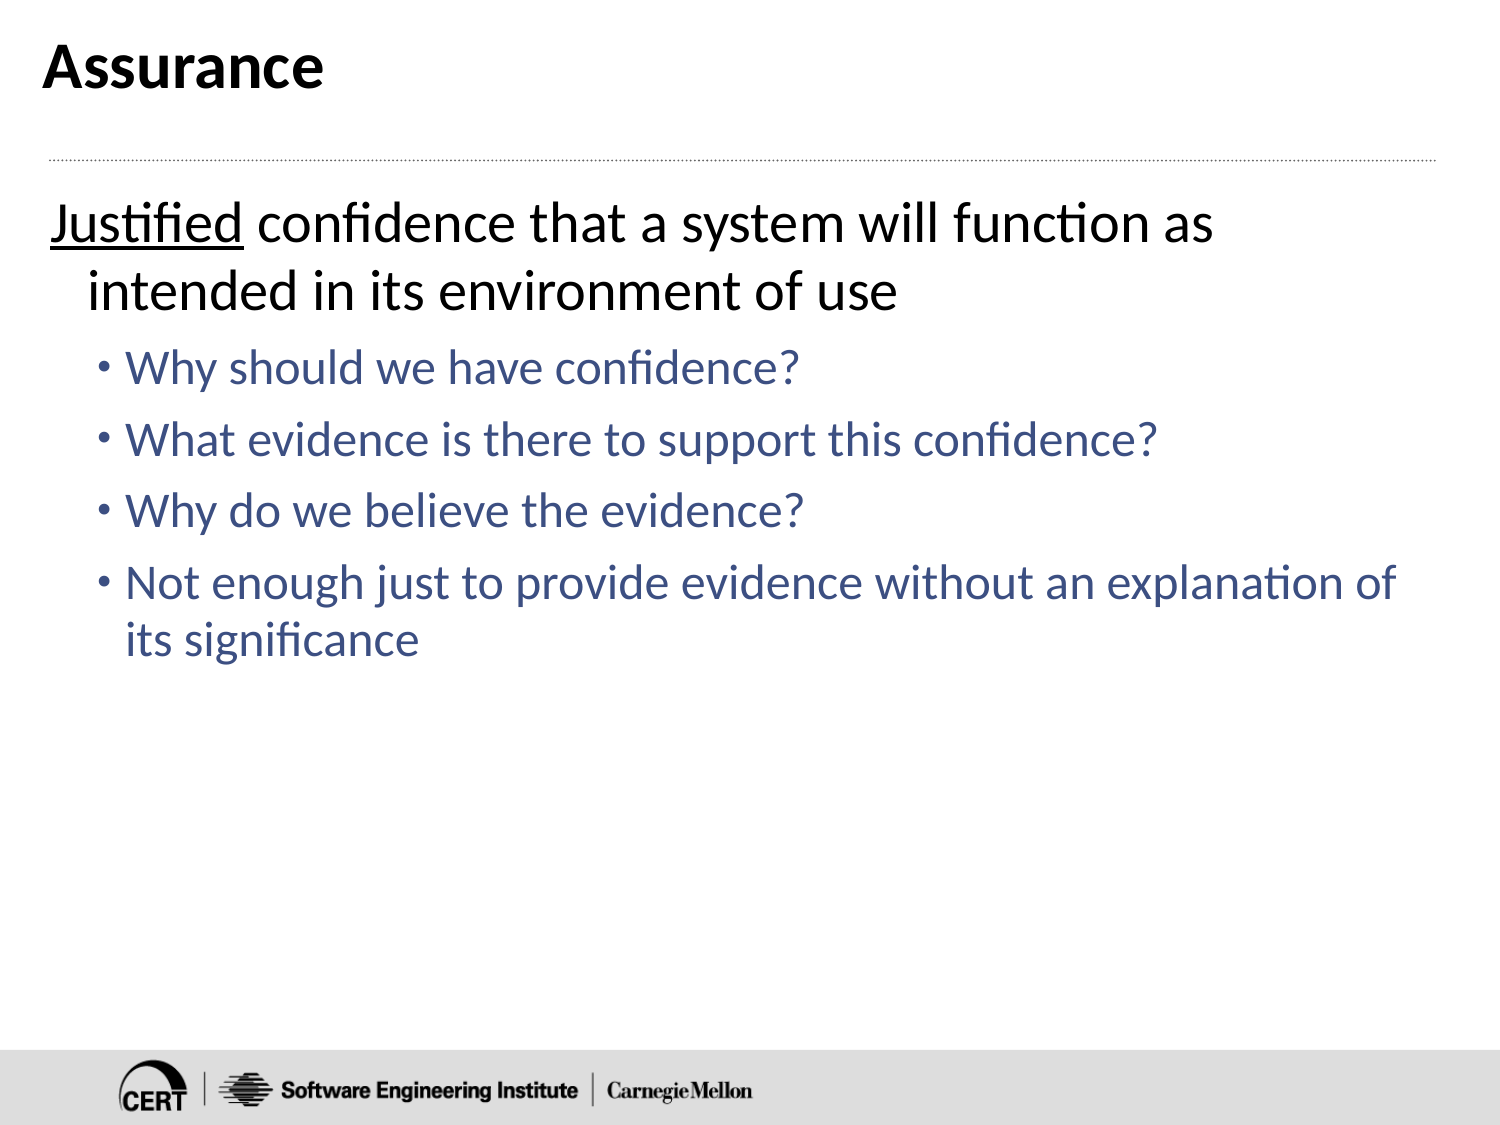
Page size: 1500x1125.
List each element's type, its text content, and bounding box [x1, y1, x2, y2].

title Assurance [42, 37, 1434, 155]
picture [102, 1056, 765, 1117]
list Justified confidence that a system will function as intended in its environment of use Why should we have confidence? What evidence is there to support this confidence? Why do we believe the evidence? Not enough just to provide evidence without an explanation of its significance [49, 187, 1438, 1001]
